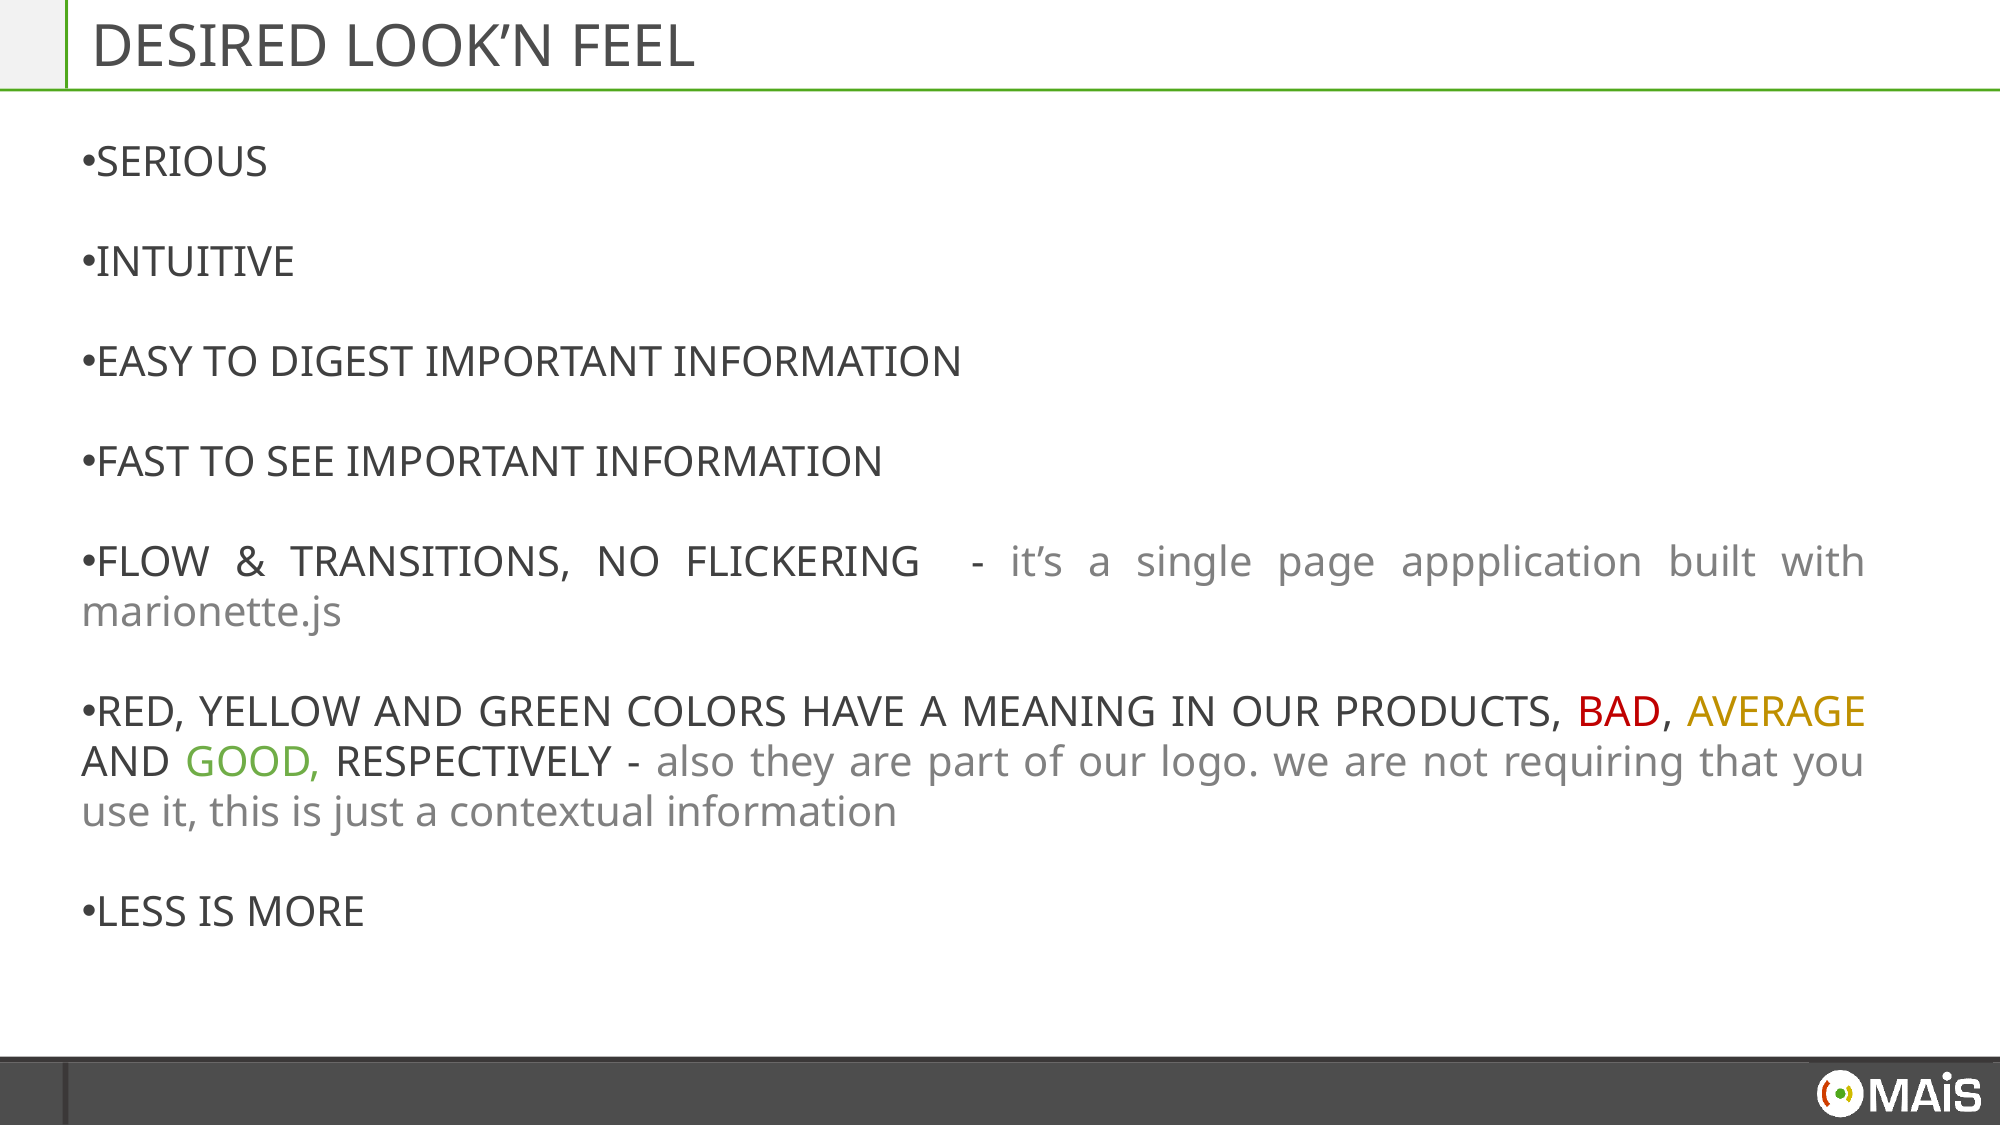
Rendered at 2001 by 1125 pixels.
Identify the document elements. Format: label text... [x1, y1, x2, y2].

text_box SERIOUS INTUITIVE EASY TO DIGEST IMPORTANT INFORMATION FAST TO SEE IMPORTANT INFORMATION FLOW & TRANSITIONS, NO FLICKERING - it’s a single page appplication built with marionette.js RED, YELLOW AND GREEN COLORS HAVE A MEANING IN OUR PRODUCTS, BAD, AVERAGE AND GOOD, RESPECTIVELY - also they are part of our logo. we are not requiring that you use it, this is just a contextual information LESS IS MORE [67, 127, 1882, 993]
picture [1809, 1063, 1993, 1125]
title DESIRED LOOK’N FEEL [76, 8, 1639, 69]
